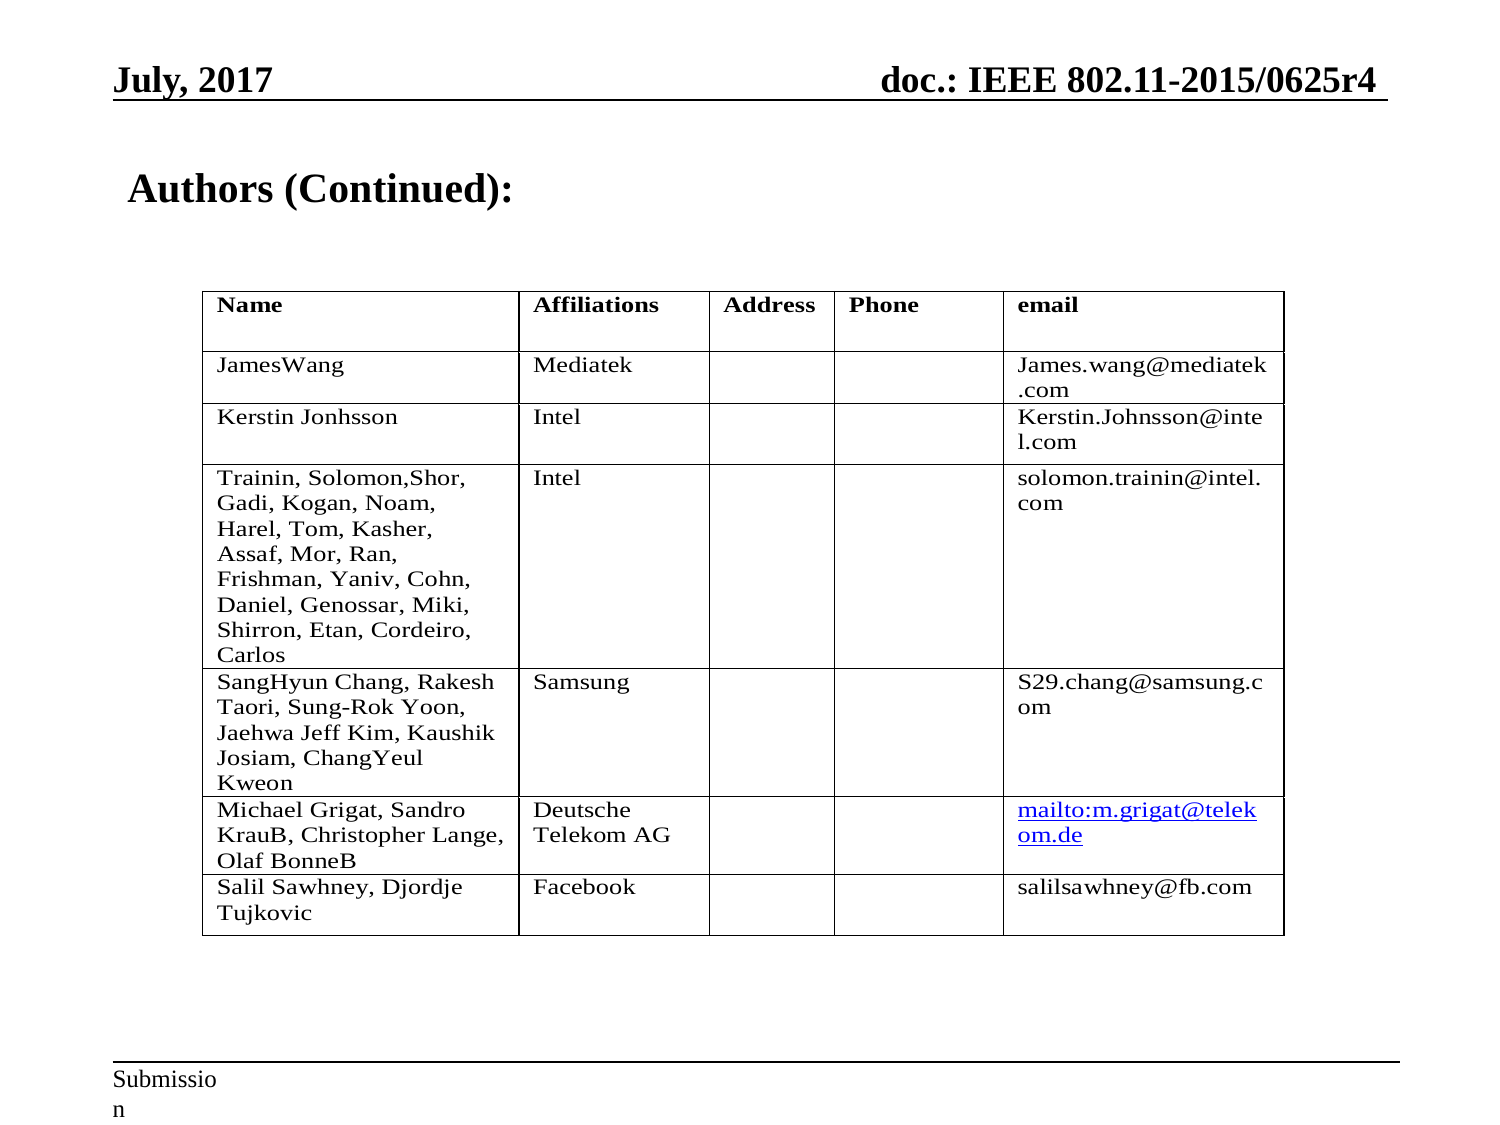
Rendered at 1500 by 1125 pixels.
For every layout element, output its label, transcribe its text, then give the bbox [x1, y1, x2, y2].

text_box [182, 290, 1500, 1055]
text_box Authors (Continued): [112, 153, 585, 216]
